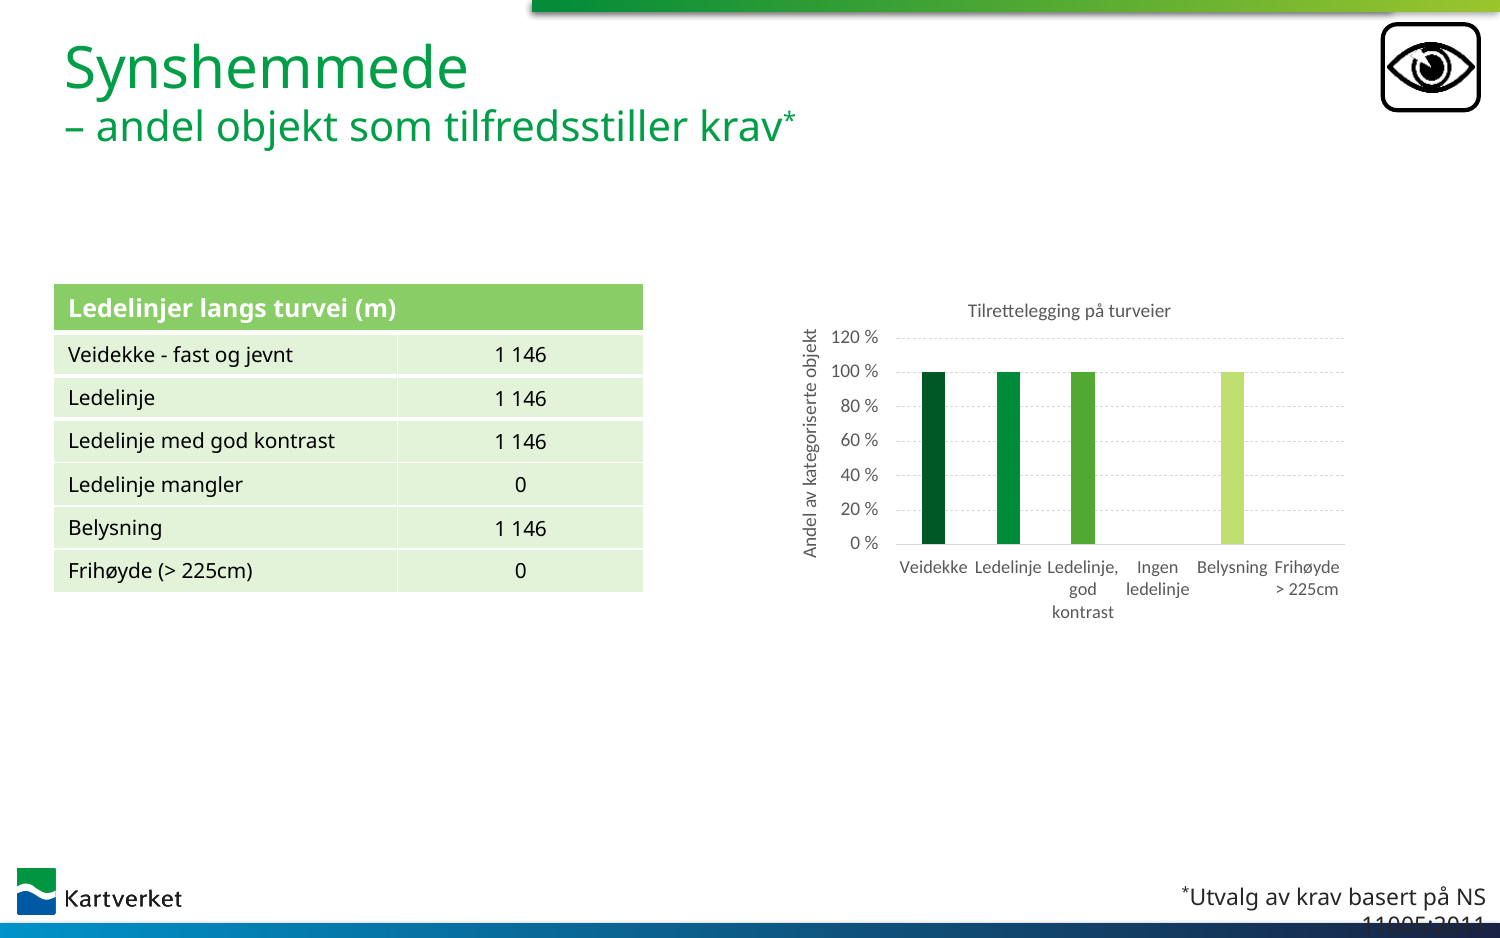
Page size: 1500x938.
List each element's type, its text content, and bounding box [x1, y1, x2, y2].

table_cell 0 [398, 463, 643, 505]
table_cell Ledelinje med god kontrast [54, 421, 397, 462]
table_header Ledelinjer langs turvei (m) [54, 284, 643, 330]
table_cell 0 [398, 550, 643, 592]
text_box *Utvalg av krav basert på NS 11005:2011 [1068, 873, 1500, 938]
table_cell Veidekke - fast og jevnt [54, 335, 397, 374]
picture [791, 291, 1348, 630]
table_cell Frihøyde (> 225cm) [54, 550, 397, 592]
table_cell 1 146 [398, 421, 643, 462]
table_cell 1 146 [398, 507, 643, 548]
table_cell 1 146 [398, 378, 643, 417]
table_cell Ledelinje [54, 378, 397, 417]
table_cell 1 146 [398, 335, 643, 374]
table_cell Ledelinje mangler [54, 463, 397, 505]
table_cell Belysning [54, 507, 397, 548]
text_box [1382, 24, 1480, 111]
text_box Synshemmede – andel objekt som tilfredsstiller krav* [49, 24, 1431, 158]
